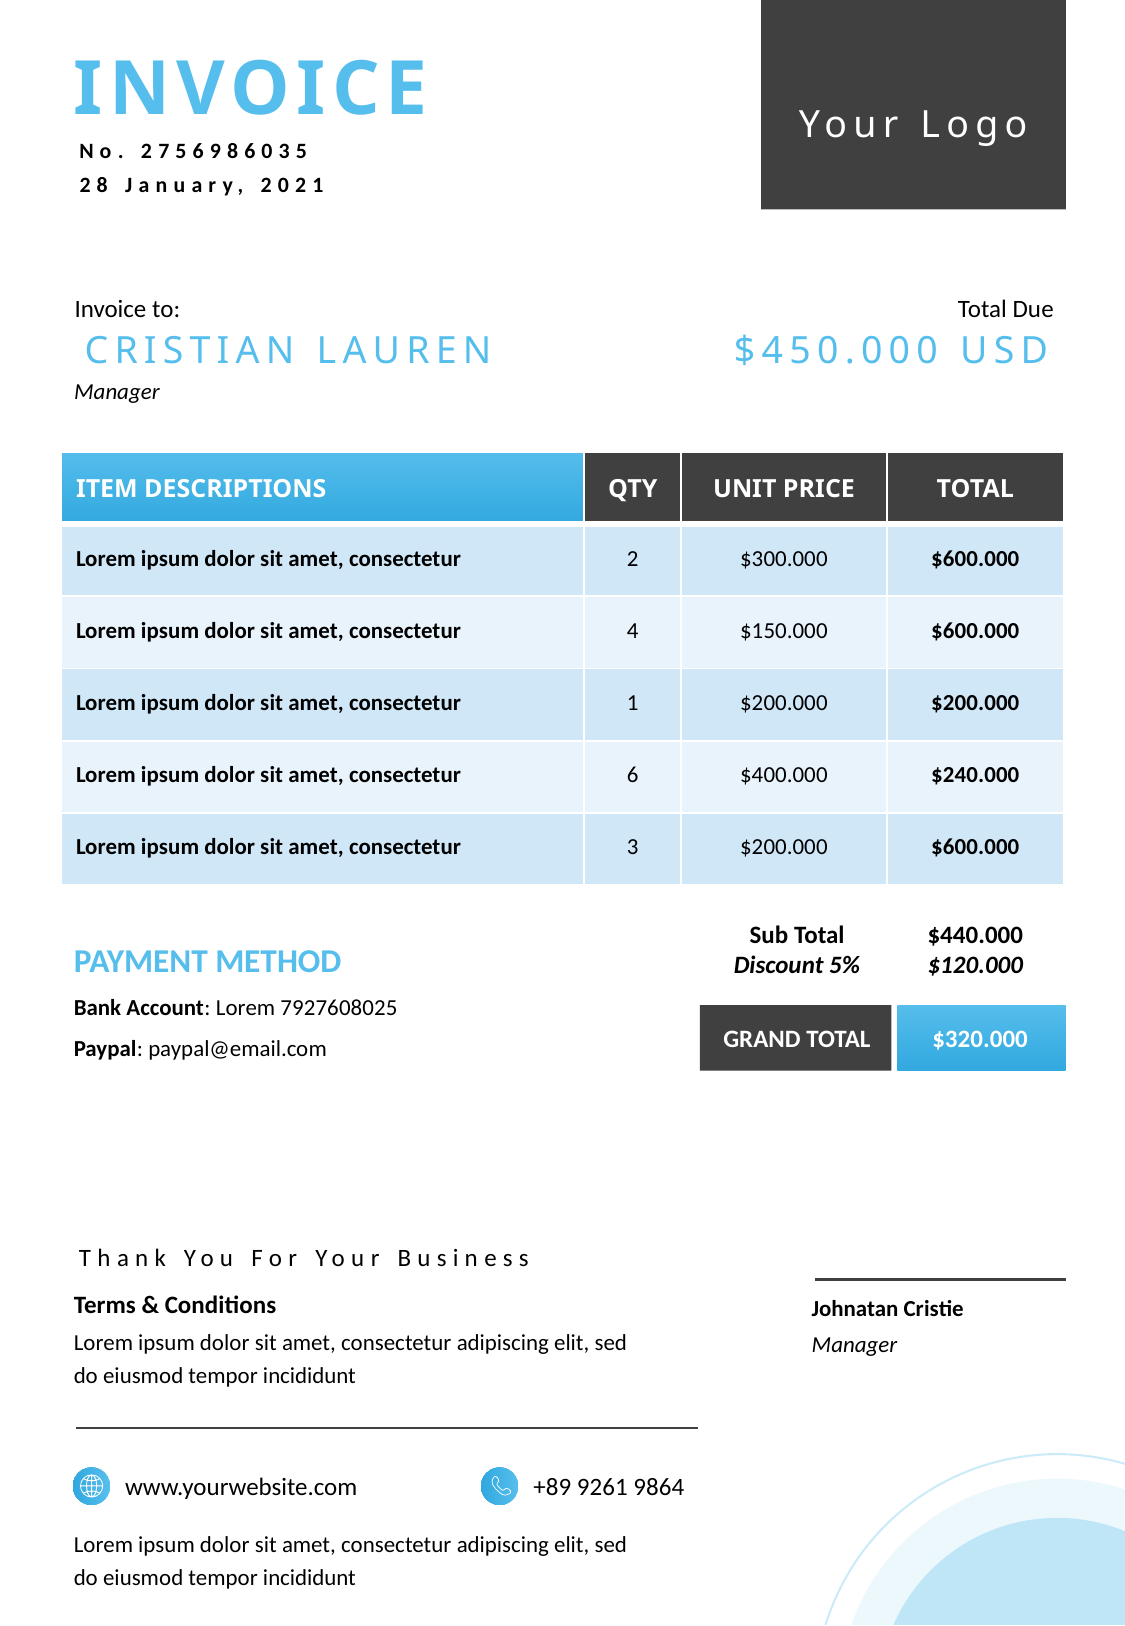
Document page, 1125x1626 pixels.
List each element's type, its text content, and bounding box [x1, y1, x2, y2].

table_cell 1 [585, 669, 680, 740]
text_box Total Due [942, 284, 1069, 330]
table_cell Lorem ipsum dolor sit amet, consectetur [62, 669, 583, 740]
table_cell $400.000 [682, 742, 886, 812]
table_header TOTAL [888, 453, 1063, 521]
table_cell Lorem ipsum dolor sit amet, consectetur [62, 742, 583, 812]
table_header UNIT PRICE [682, 453, 886, 521]
text_box No. 2756986035 [64, 129, 323, 163]
table_header QTY [585, 453, 680, 521]
text_box [699, 1060, 892, 1072]
text_box [896, 1060, 1067, 1072]
text_box Terms & Conditions [59, 1281, 400, 1326]
text_box Thank You For Your Business [64, 1234, 545, 1280]
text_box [814, 1454, 1125, 1625]
table_cell 2 [585, 527, 680, 595]
text_box Bank Account: Lorem 7927608025 [59, 985, 433, 1026]
table_cell 3 [585, 814, 680, 884]
text_box Your Logo [784, 92, 1043, 152]
text_box [896, 1004, 1067, 1015]
text_box Sub Total Discount 5% [711, 910, 884, 986]
text_box $320.000 [894, 1015, 1067, 1060]
table_cell 4 [585, 597, 680, 668]
text_box 28 January, 2021 [64, 163, 339, 205]
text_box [481, 1463, 718, 1509]
text_box PAYMENT METHOD [59, 931, 400, 985]
table_cell $150.000 [682, 597, 886, 668]
table_cell $200.000 [682, 669, 886, 740]
table_cell $600.000 [888, 527, 1063, 595]
text_box Lorem ipsum dolor sit amet, consectetur adipiscing elit, sed do eiusmod tempor incididunt [59, 1516, 671, 1598]
table_cell $240.000 [888, 742, 1063, 812]
table_cell Lorem ipsum dolor sit amet, consectetur [62, 597, 583, 668]
text_box Paypal: paypal@email.com [59, 1026, 433, 1069]
text_box $440.000 $120.000 [889, 910, 1062, 986]
text_box INVOICE [59, 32, 638, 137]
text_box Lorem ipsum dolor sit amet, consectetur adipiscing elit, sed do eiusmod tempor incididunt [59, 1314, 671, 1396]
text_box [699, 1004, 892, 1015]
table_cell $200.000 [682, 814, 886, 884]
table_cell Lorem ipsum dolor sit amet, consectetur [62, 527, 583, 595]
table_cell 6 [585, 742, 680, 812]
text_box GRAND TOTAL [692, 1015, 894, 1060]
table_cell $300.000 [682, 527, 886, 595]
table_cell $600.000 [888, 814, 1063, 884]
table_cell $200.000 [888, 669, 1063, 740]
text_box Manager [796, 1321, 1085, 1364]
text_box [72, 1463, 474, 1509]
table_cell Lorem ipsum dolor sit amet, consectetur [62, 814, 583, 884]
text_box [760, 0, 1067, 210]
table_header ITEM DESCRIPTIONS [62, 453, 583, 521]
text_box Manager [59, 369, 175, 412]
text_box Johnatan Cristie [796, 1286, 1085, 1321]
table_cell $600.000 [888, 597, 1063, 668]
text_box CRISTIAN LAUREN [69, 318, 507, 379]
text_box Invoice to: [59, 284, 196, 330]
text_box $450.000 USD [718, 318, 1064, 379]
